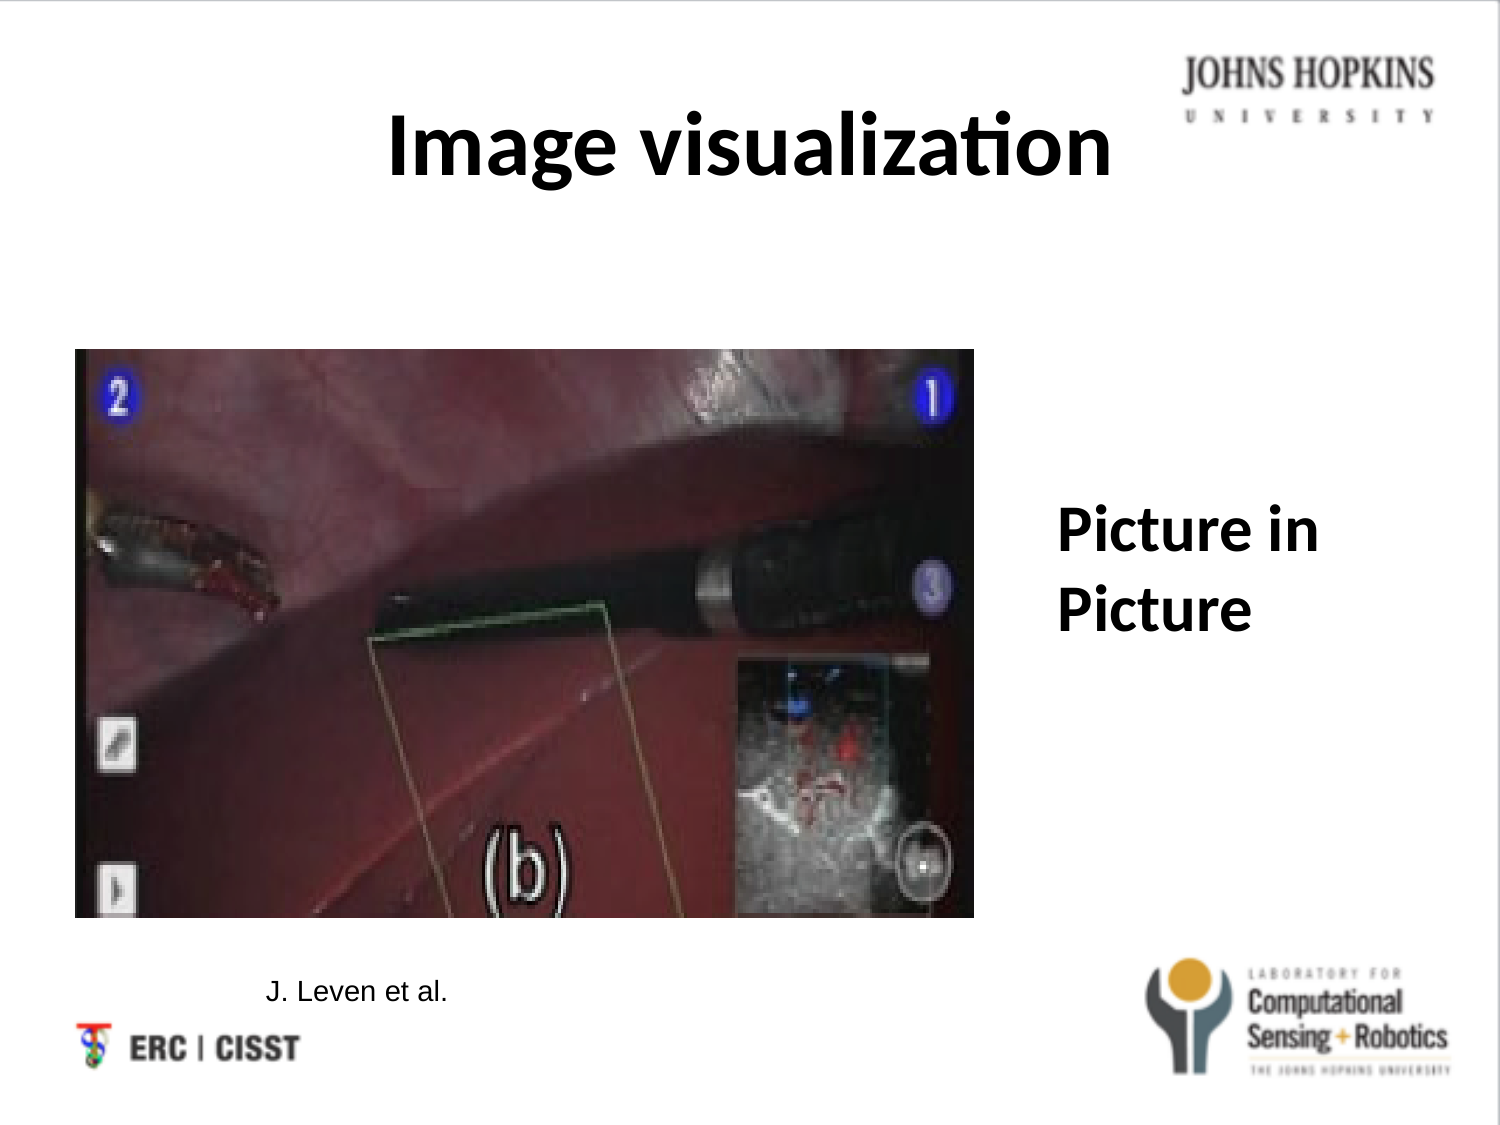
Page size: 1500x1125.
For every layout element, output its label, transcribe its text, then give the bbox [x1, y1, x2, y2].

title Image visualization [75, 45, 1425, 233]
text_box [75, 349, 974, 918]
picture [0, 0, 1500, 1125]
text_box J. Leven et al. [250, 991, 743, 1043]
text_box Picture in Picture [1042, 477, 1339, 654]
